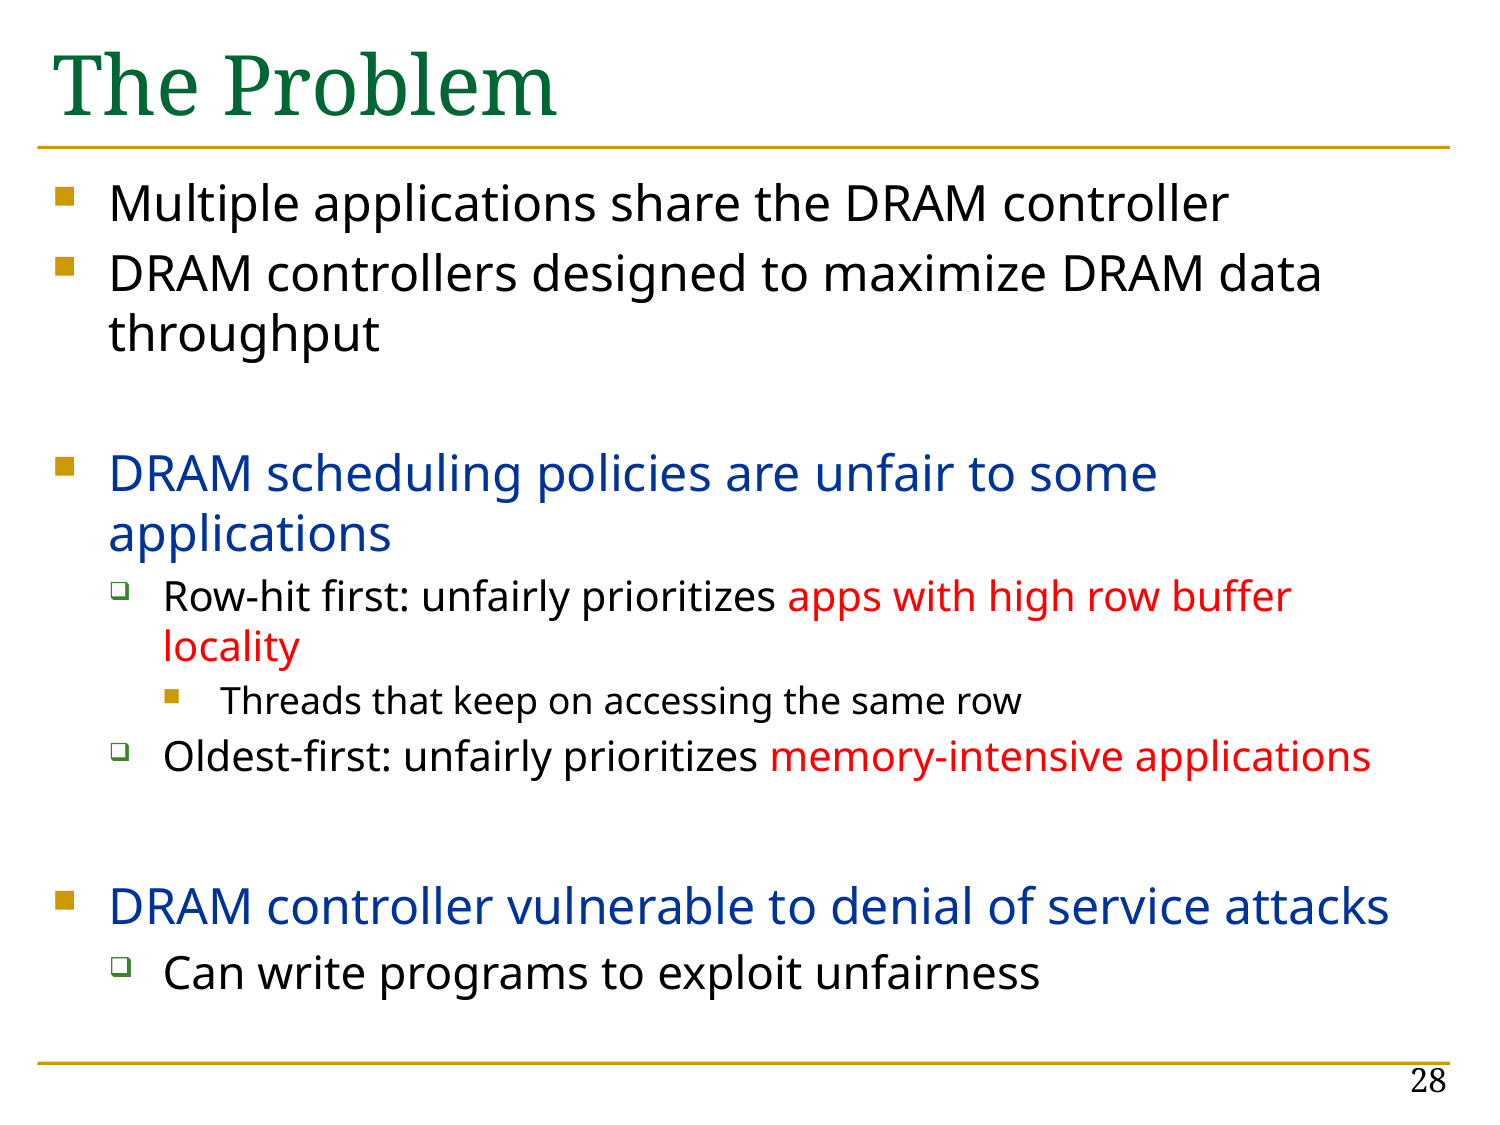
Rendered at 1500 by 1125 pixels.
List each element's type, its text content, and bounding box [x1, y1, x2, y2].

list Multiple applications share the DRAM controller DRAM controllers designed to maximize DRAM data throughput DRAM scheduling policies are unfair to some applications Row-hit first: unfairly prioritizes apps with high row buffer locality Threads that keep on accessing the same row Oldest-first: unfairly prioritizes memory-intensive applications DRAM controller vulnerable to denial of service attacks Can write programs to exploit unfairness [37, 163, 1450, 1016]
slide_number 28 [1111, 1036, 1462, 1112]
title The Problem [37, 24, 1450, 163]
